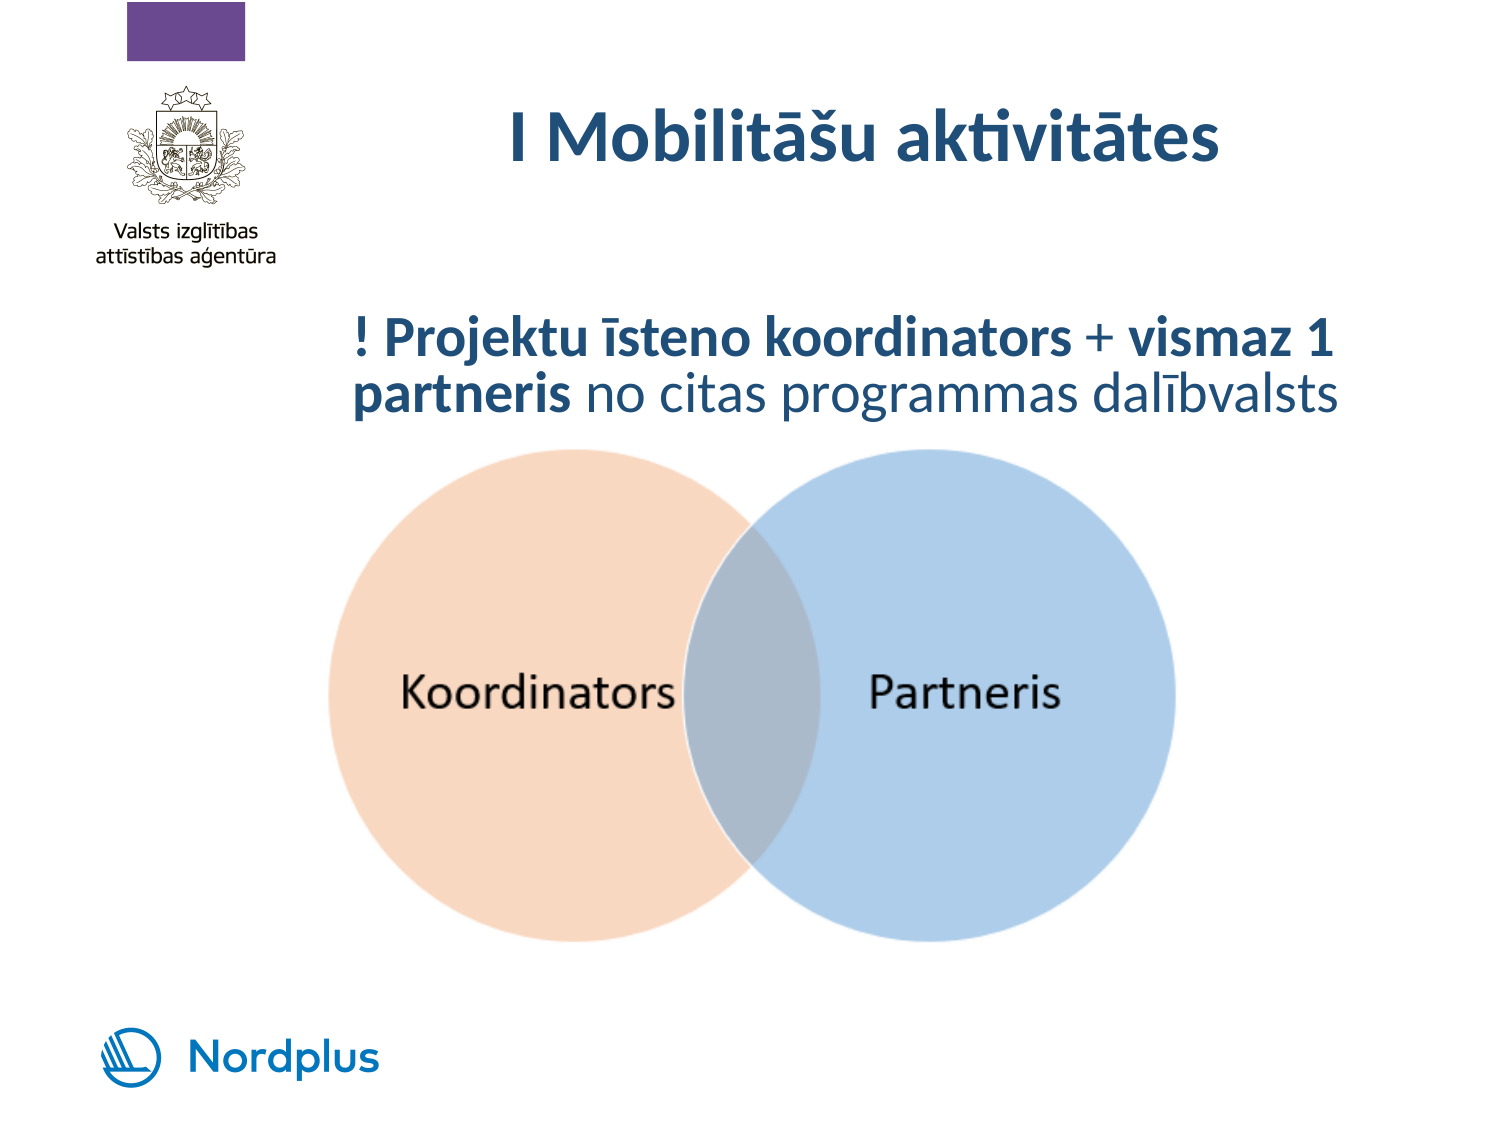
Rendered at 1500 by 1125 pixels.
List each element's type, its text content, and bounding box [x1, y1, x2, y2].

text_box ! Projektu īsteno koordinators + vismaz 1 partneris no citas programmas dalībvalsts [262, 304, 1425, 543]
title I Mobilitāšu aktivitātes [333, 59, 1397, 215]
picture [0, 0, 1500, 1125]
